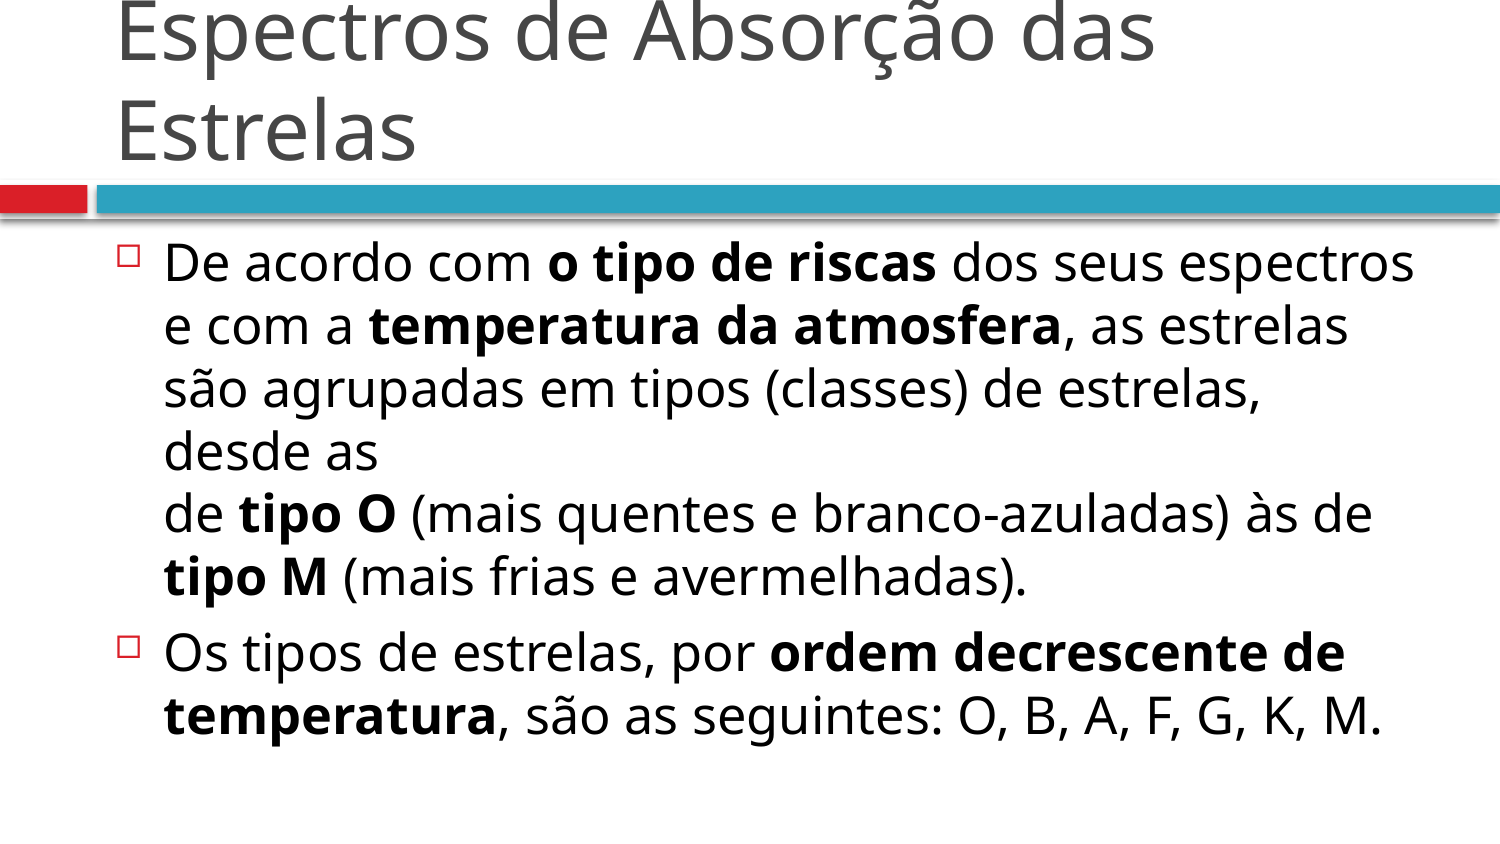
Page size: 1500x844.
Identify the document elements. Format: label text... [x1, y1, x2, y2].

list De acordo com o tipo de riscas dos seus espectros e com a temperatura da atmosfera, as estrelas são agrupadas em tipos (classes) de estrelas, desde as de tipo O (mais quentes e branco-azuladas) ­às de tipo M (mais frias e avermelhadas). Os tipos de estrelas, por ordem decrescente de temperatura, são as seguintes: O, B, A, F, G, K, M. [99, 221, 1436, 759]
title Espectros de Absorção das Estrelas [99, 19, 1438, 185]
